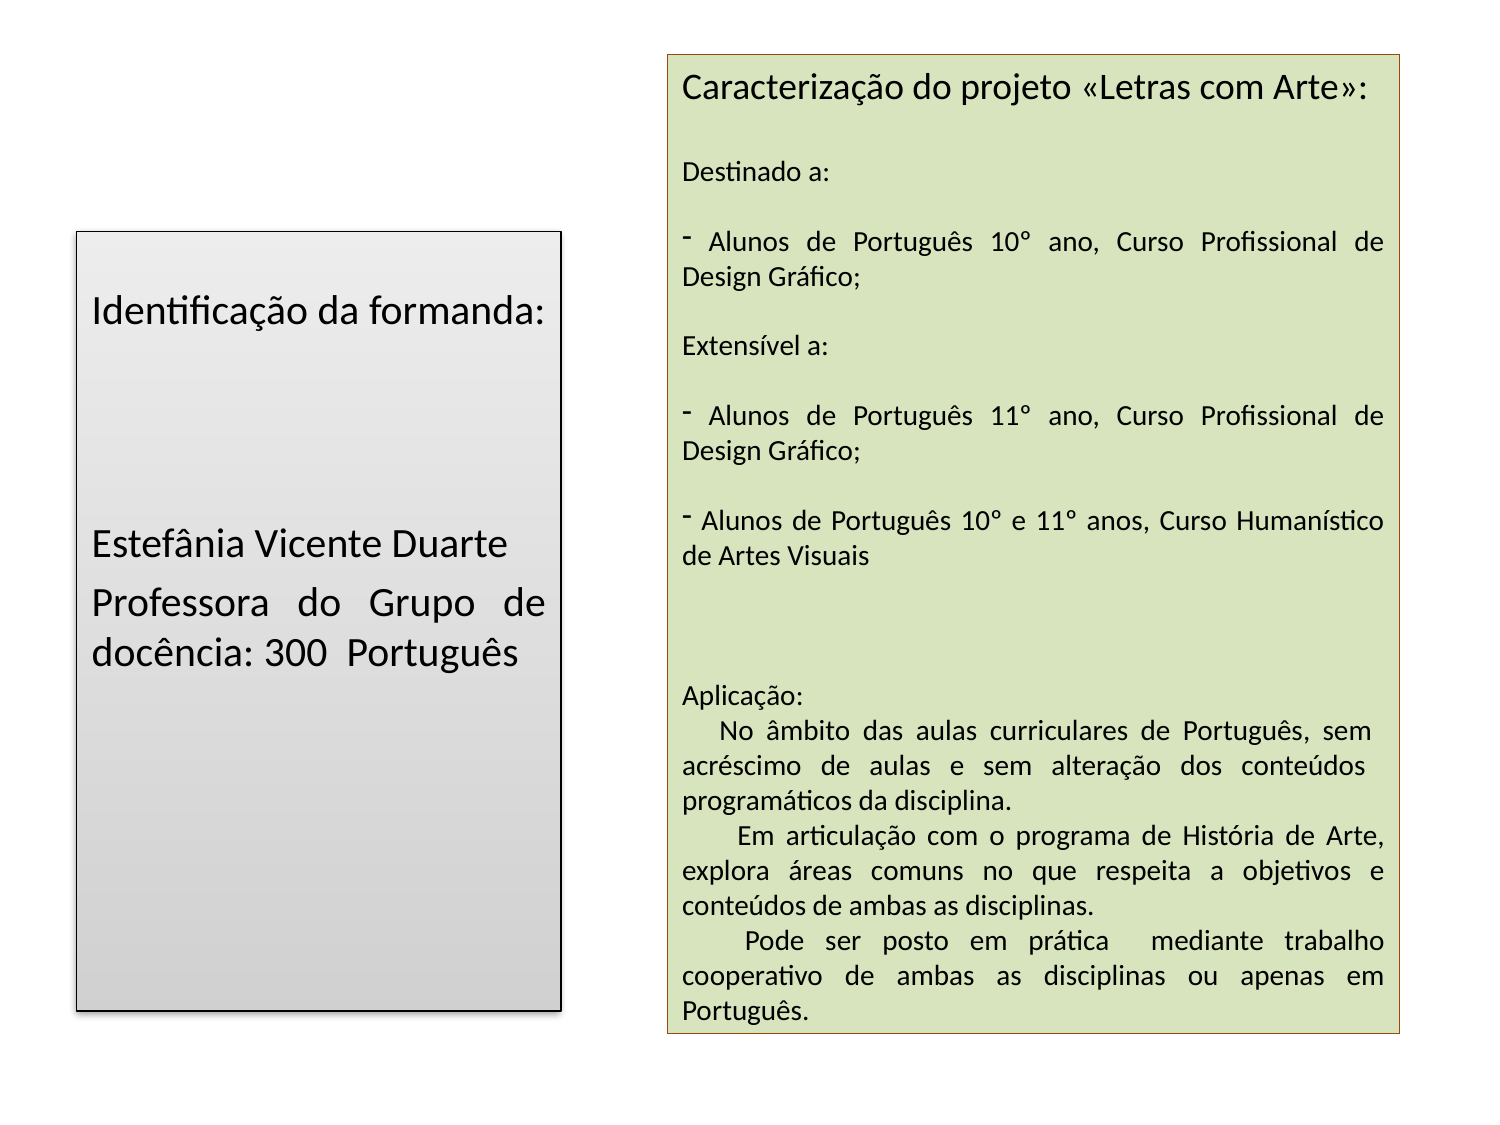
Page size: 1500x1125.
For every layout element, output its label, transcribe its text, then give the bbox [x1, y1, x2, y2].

text_box Caracterização do projeto «Letras com Arte»: Destinado a: Alunos de Português 10º ano, Curso Profissional de Design Gráfico; Extensível a: Alunos de Português 11º ano, Curso Profissional de Design Gráfico; Alunos de Português 10º e 11º anos, Curso Humanístico de Artes Visuais Aplicação: No âmbito das aulas curriculares de Português, sem acréscimo de aulas e sem alteração dos conteúdos programáticos da disciplina. Em articulação com o programa de História de Arte, explora áreas comuns no que respeita a objetivos e conteúdos de ambas as disciplinas. Pode ser posto em prática mediante trabalho cooperativo de ambas as disciplinas ou apenas em Português. [667, 54, 1400, 1034]
list Identificação da formanda: Estefânia Vicente Duarte Professora do Grupo de docência: 300 Português [76, 231, 562, 1012]
